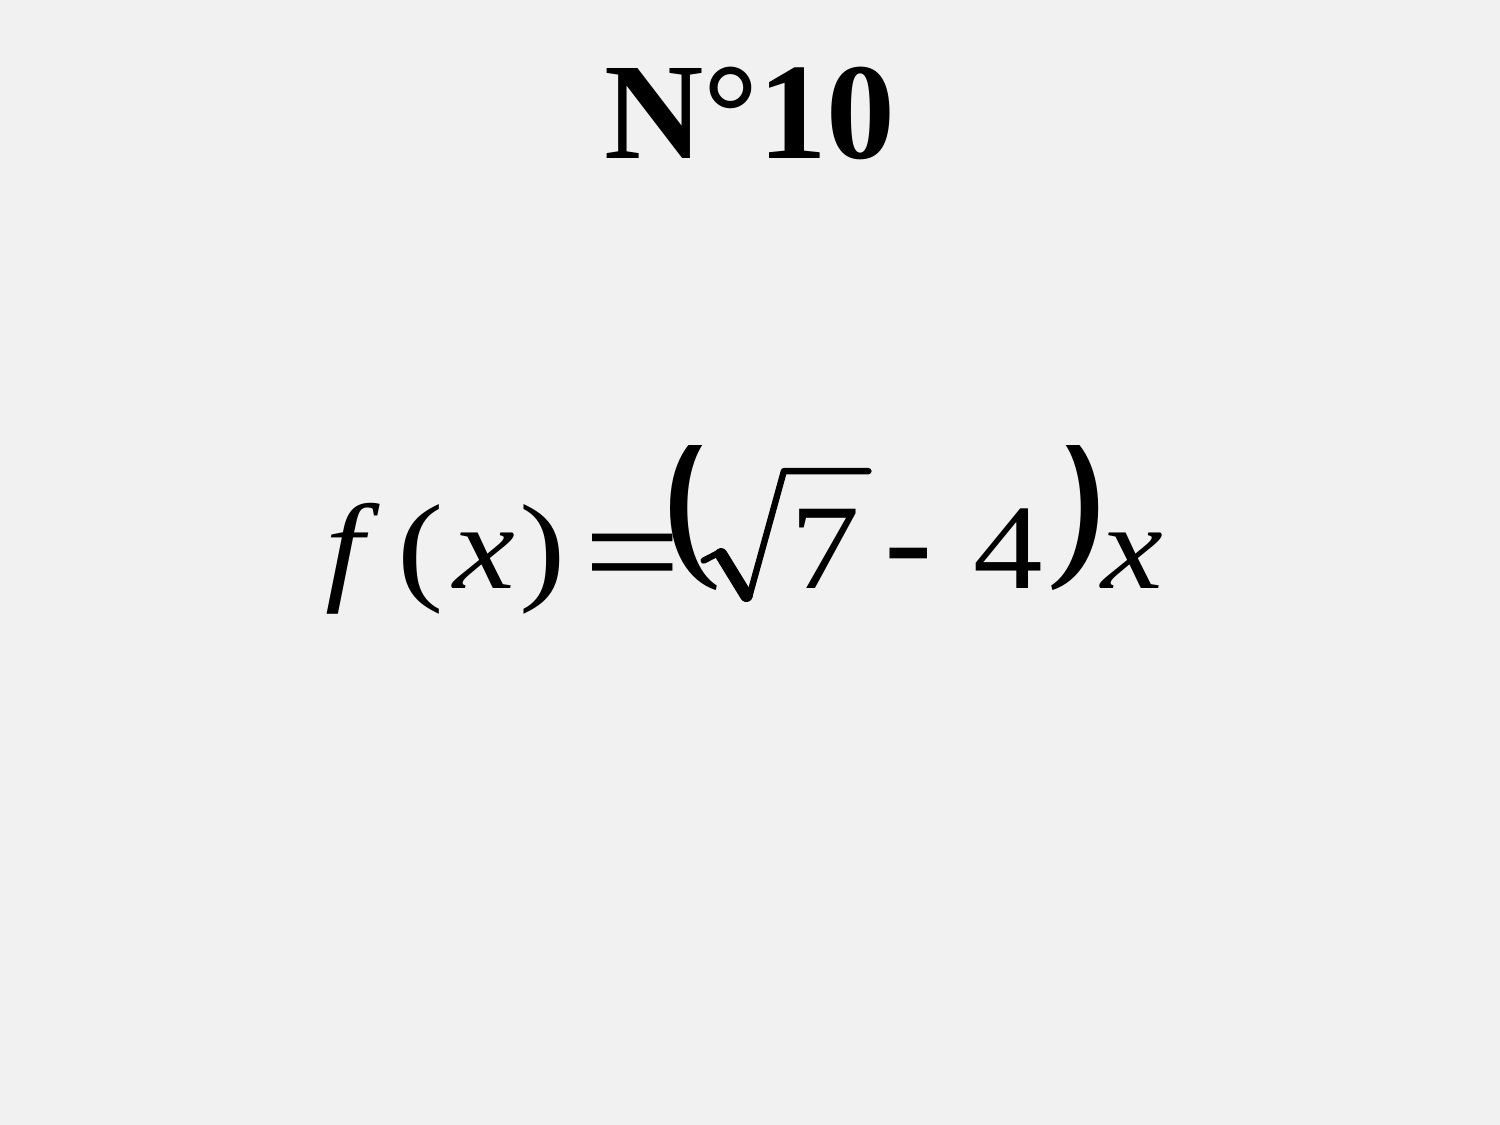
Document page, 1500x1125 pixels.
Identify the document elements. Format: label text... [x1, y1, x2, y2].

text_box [276, 445, 1188, 644]
text_box N°10 [0, 0, 1500, 208]
